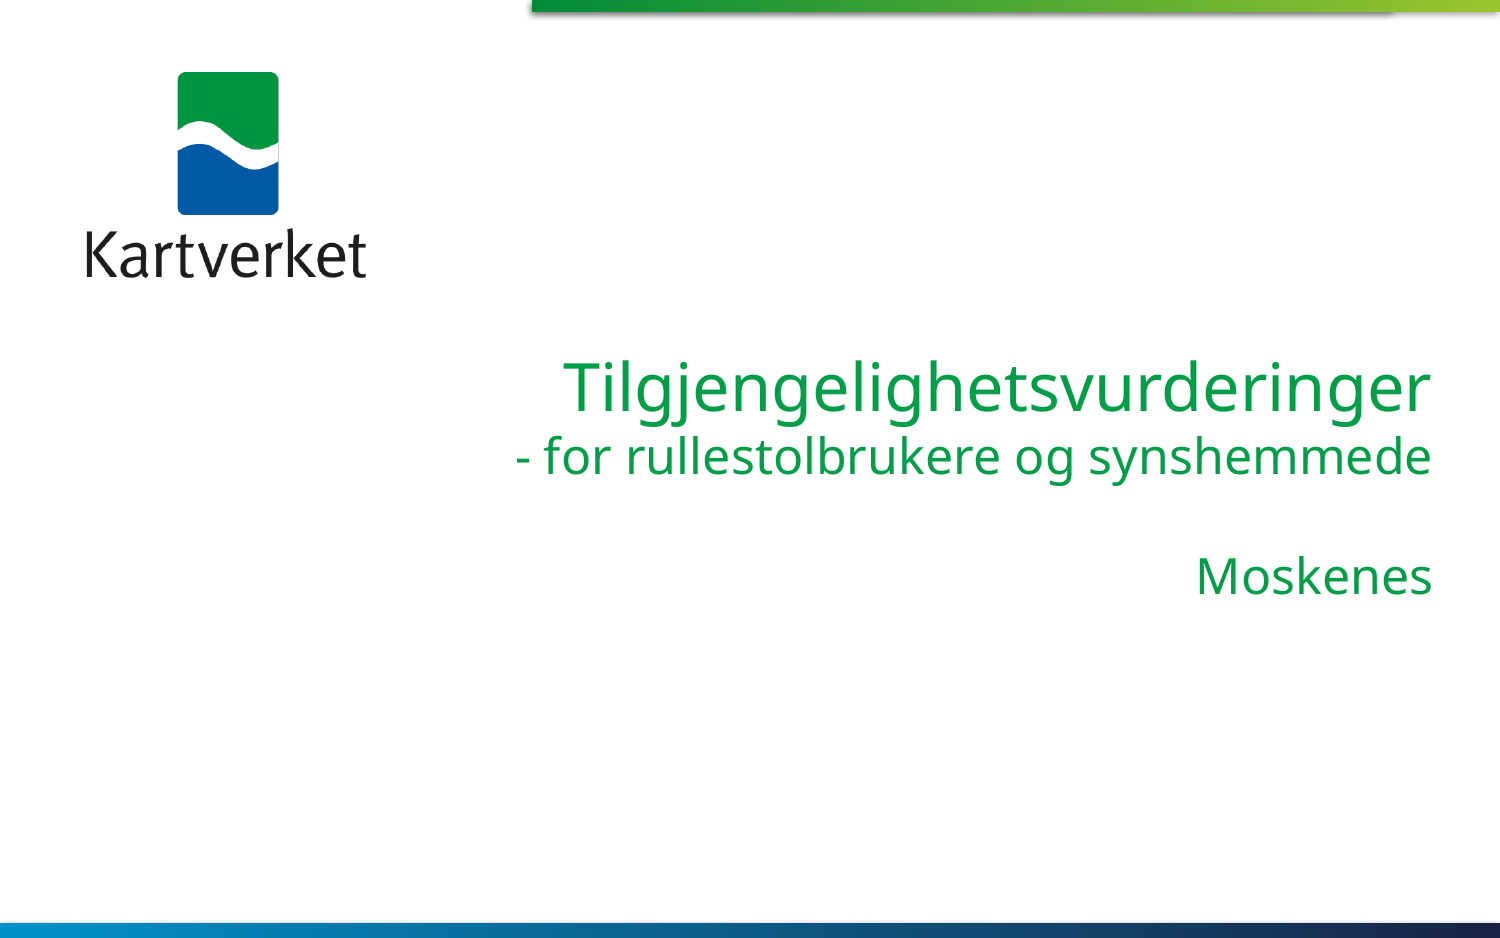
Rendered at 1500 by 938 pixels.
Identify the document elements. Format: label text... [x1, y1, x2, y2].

text_box Tilgjengelighetsvurderinger - for rullestolbrukere og synshemmede Moskenes [66, 337, 1449, 613]
